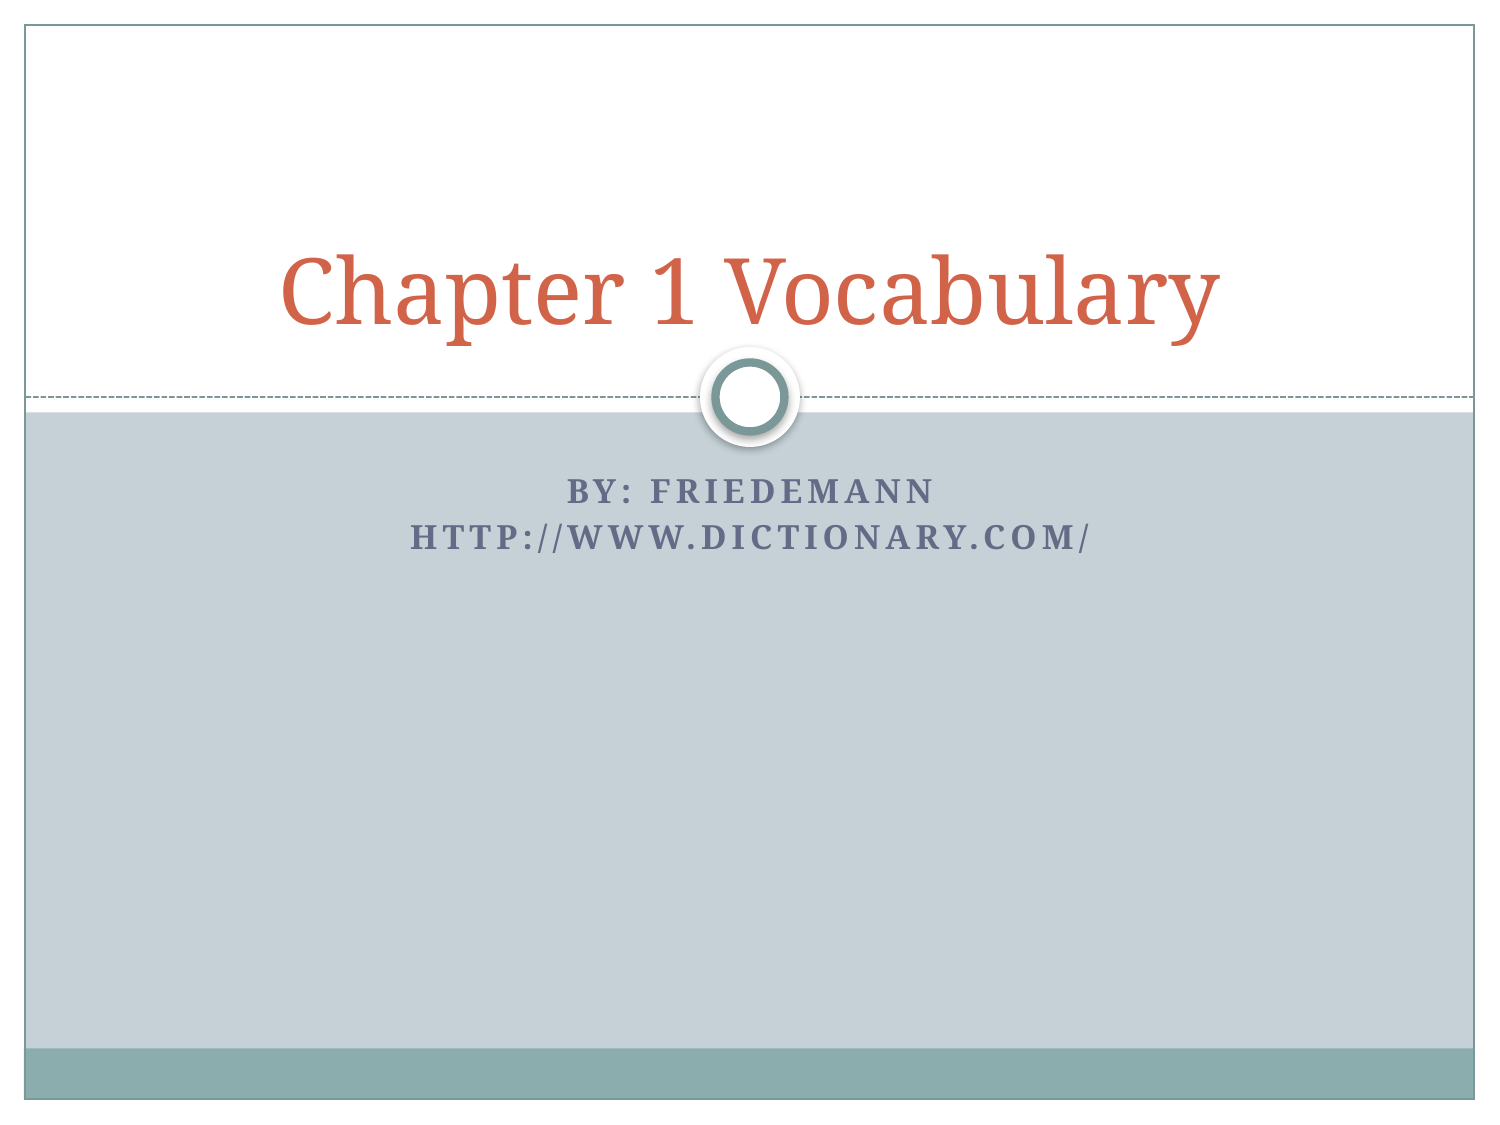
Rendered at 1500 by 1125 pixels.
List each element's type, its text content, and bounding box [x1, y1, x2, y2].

title Chapter 1 Vocabulary [112, 62, 1388, 350]
subtitle By: Friedemann http://www.dictionary.com/ [225, 462, 1275, 750]
